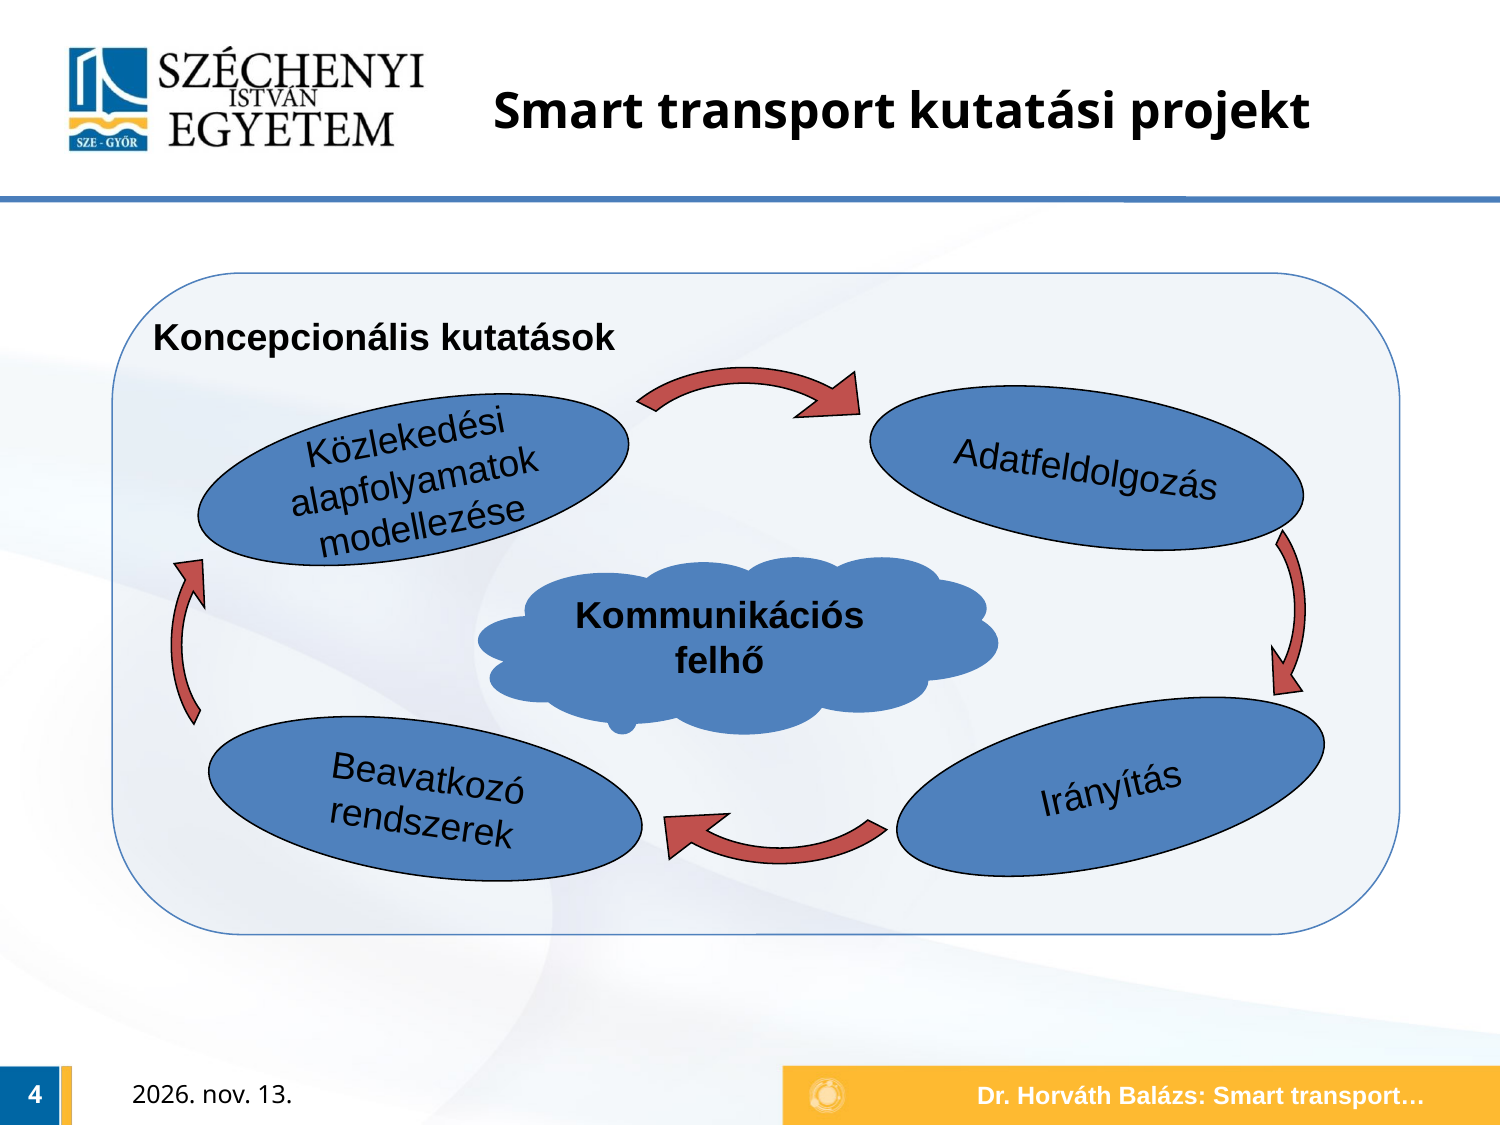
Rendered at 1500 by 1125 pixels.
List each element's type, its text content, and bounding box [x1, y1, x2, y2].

text_box [1271, 530, 1306, 695]
text_box Koncepcionális kutatások [112, 273, 1400, 935]
slide_number 4 [0, 1065, 71, 1125]
picture [0, 203, 1500, 1125]
picture [0, 0, 1500, 196]
text_box Kommunikációs felhő [477, 557, 999, 735]
text_box Adatfeldolgozás [870, 385, 1304, 551]
text_box Irányítás [896, 697, 1325, 877]
text_box [664, 813, 887, 864]
footer Dr. Horváth Balázs: Smart transport… [878, 1065, 1442, 1125]
title Smart transport kutatási projekt [478, 45, 1425, 173]
slide_number 2014. szeptember 10. [117, 1065, 550, 1125]
text_box [171, 559, 205, 725]
text_box [637, 367, 860, 418]
text_box Közlekedési alapfolyamatok modellezése [198, 393, 629, 566]
text_box Beavatkozó rendszerek [208, 716, 643, 881]
